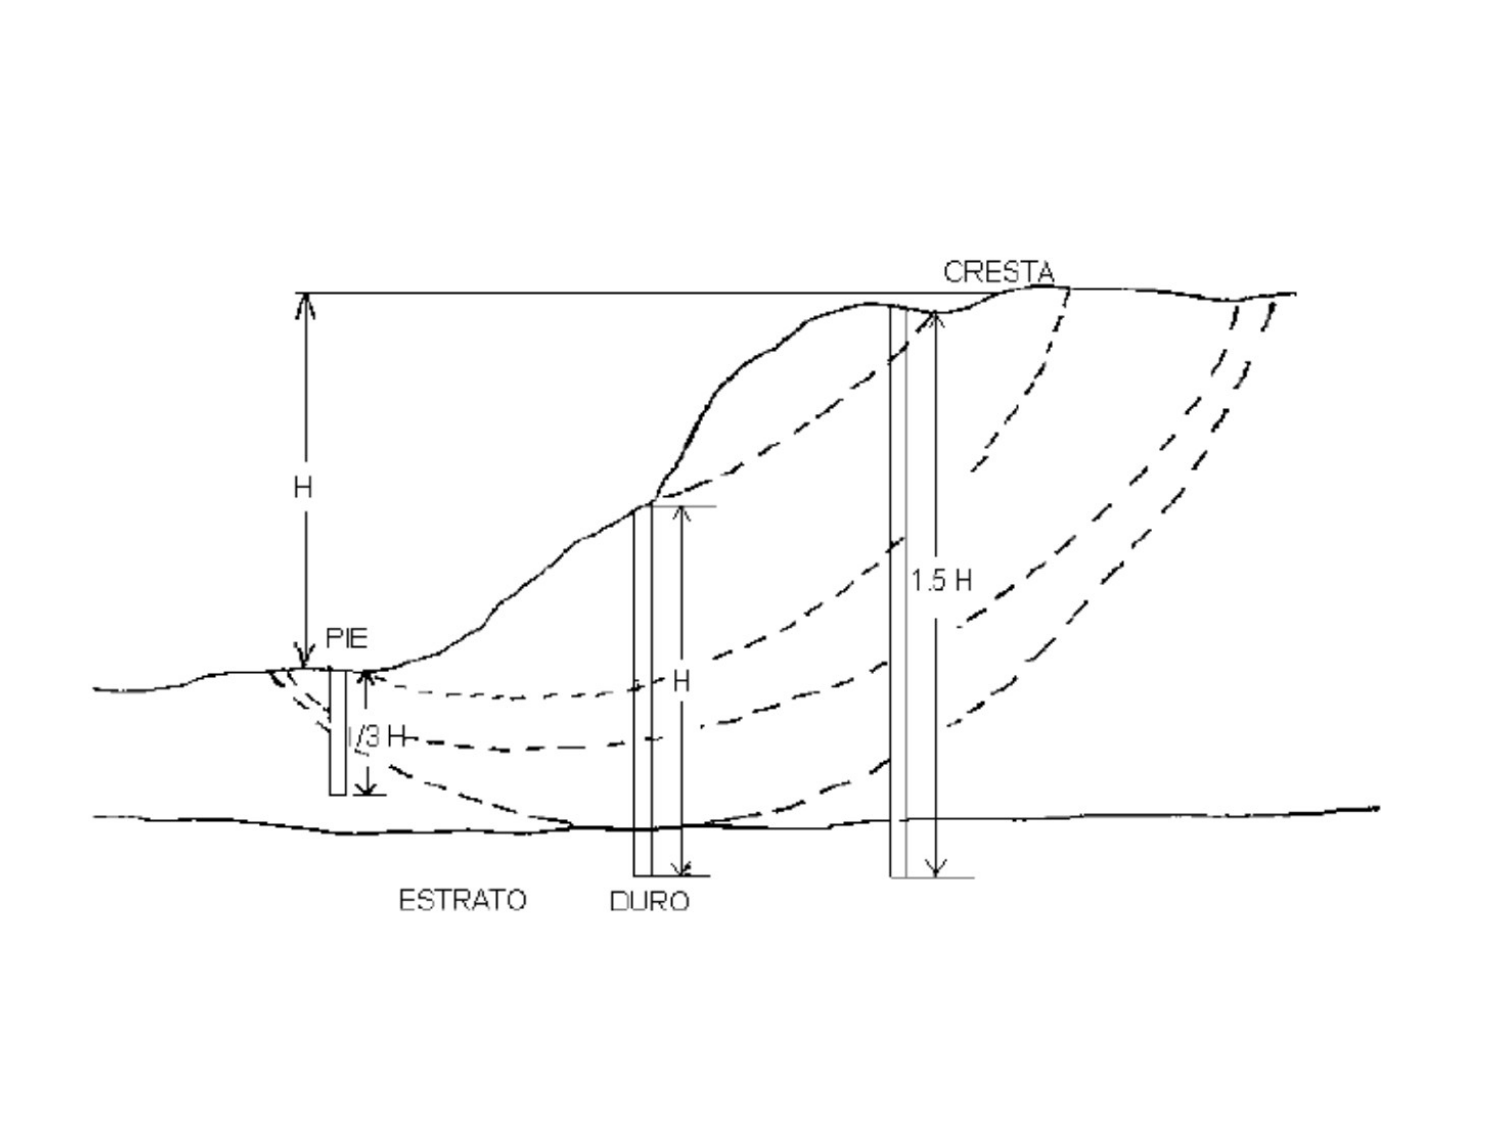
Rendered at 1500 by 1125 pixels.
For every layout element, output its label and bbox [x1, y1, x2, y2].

picture [72, 176, 1382, 995]
